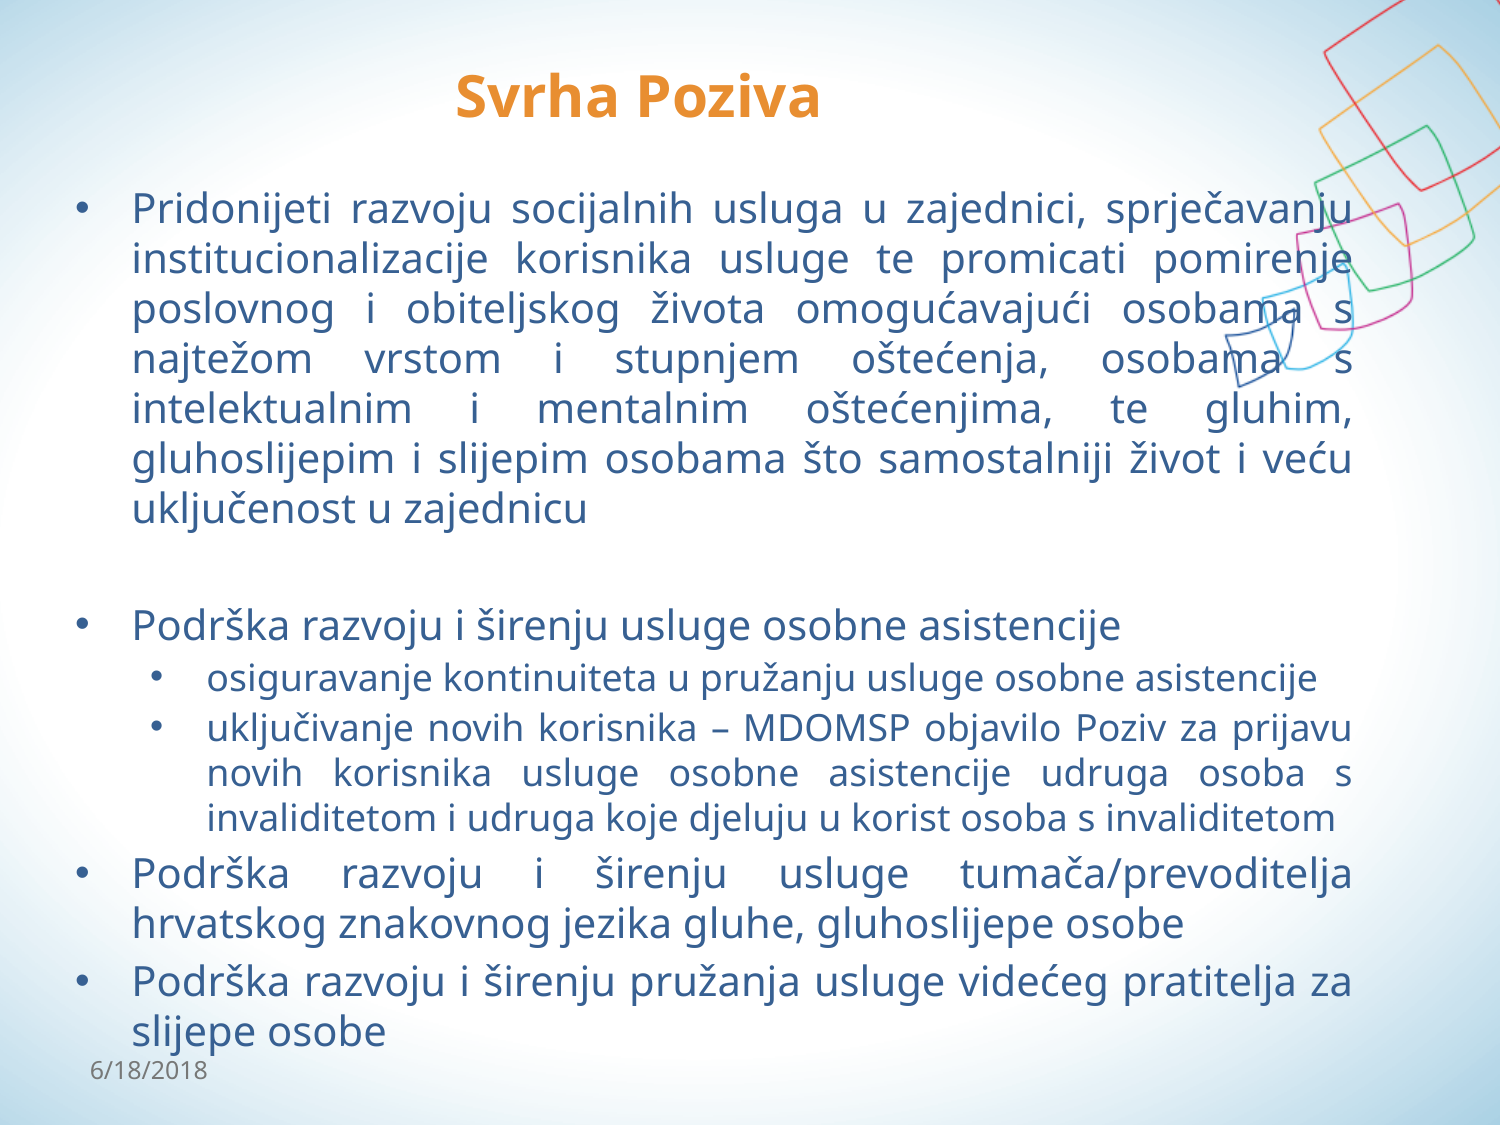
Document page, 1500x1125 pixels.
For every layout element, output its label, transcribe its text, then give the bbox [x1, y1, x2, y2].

text_box Pridonijeti razvoju socijalnih usluga u zajednici, sprječavanju institucionalizacije korisnika usluge te promicati pomirenje poslovnog i obiteljskog života omogućavajući osobama s najtežom vrstom i stupnjem oštećenja, osobama s intelektualnim i mentalnim oštećenjima, te gluhim, gluhoslijepim i slijepim osobama što samostalniji život i veću uključenost u zajednicu Podrška razvoju i širenju usluge osobne asistencije osiguravanje kontinuiteta u pružanju usluge osobne asistencije uključivanje novih korisnika – MDOMSP objavilo Poziv za prijavu novih korisnika usluge osobne asistencije udruga osoba s invaliditetom i udruga koje djeluju u korist osoba s invaliditetom Podrška razvoju i širenju usluge tumača/prevoditelja hrvatskog znakovnog jezika gluhe, gluhoslijepe osobe Podrška razvoju i širenju pružanja usluge videćeg pratitelja za slijepe osobe [60, 174, 1369, 980]
title Svrha Poziva [60, 0, 1248, 188]
